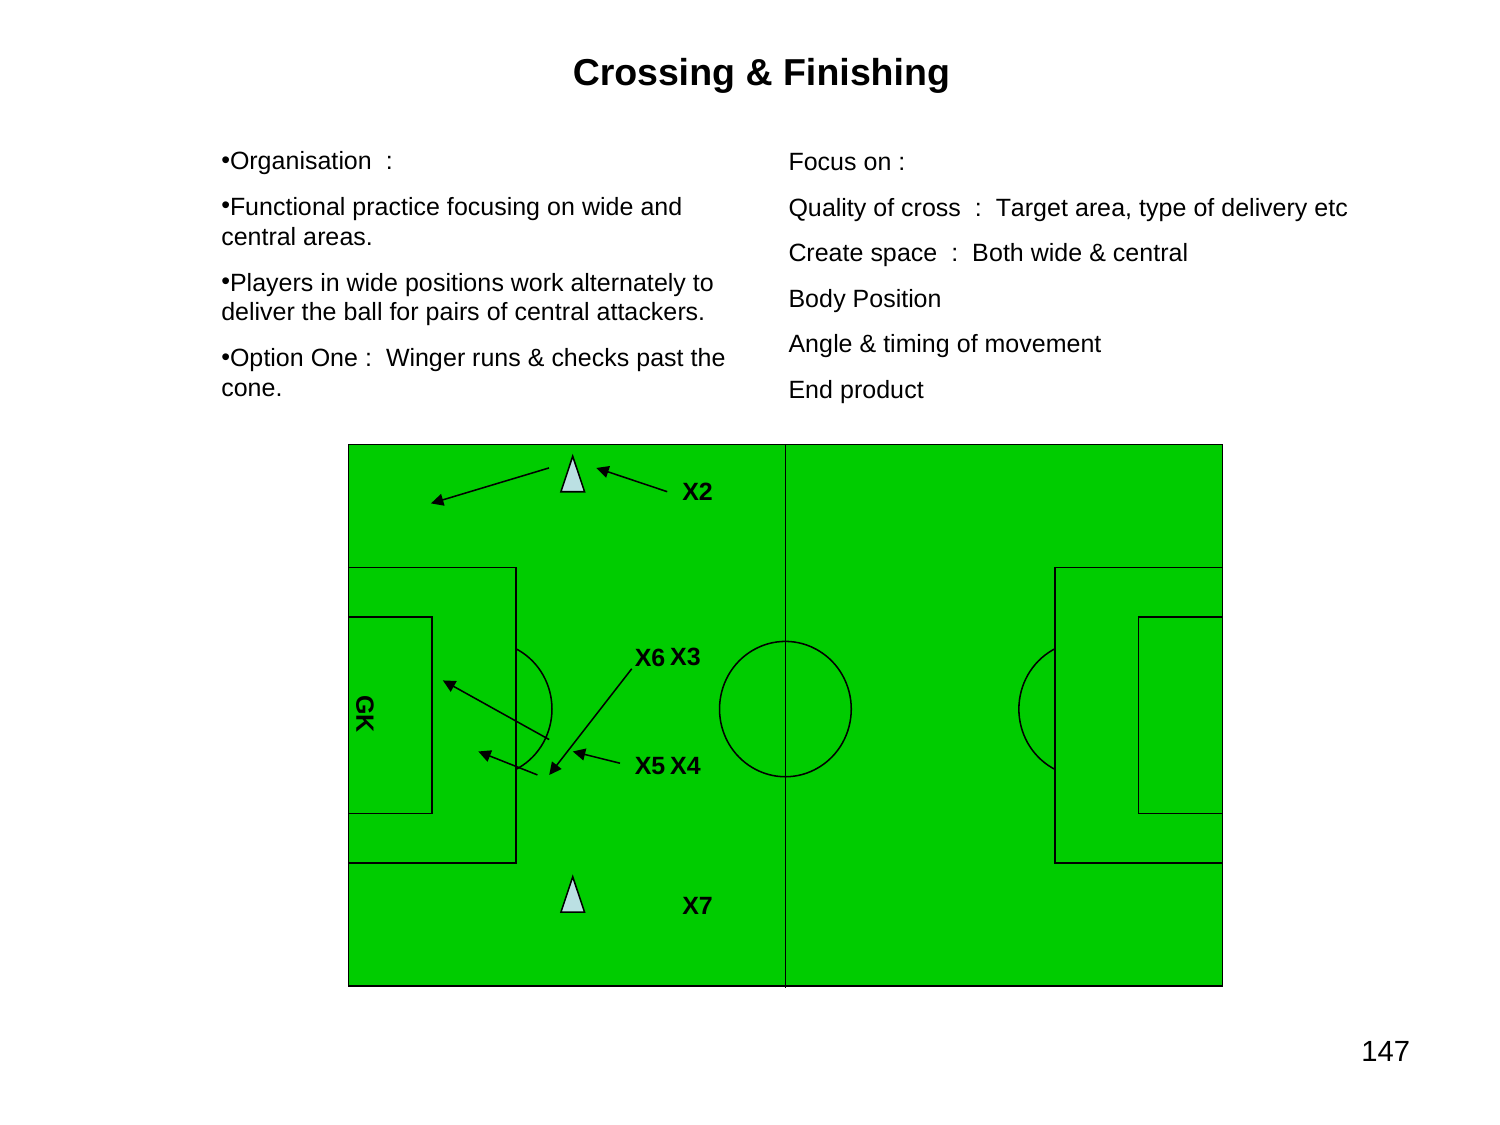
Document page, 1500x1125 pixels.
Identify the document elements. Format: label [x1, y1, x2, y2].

text_box [1074, 1024, 1425, 1103]
text_box [206, 0, 1388, 988]
